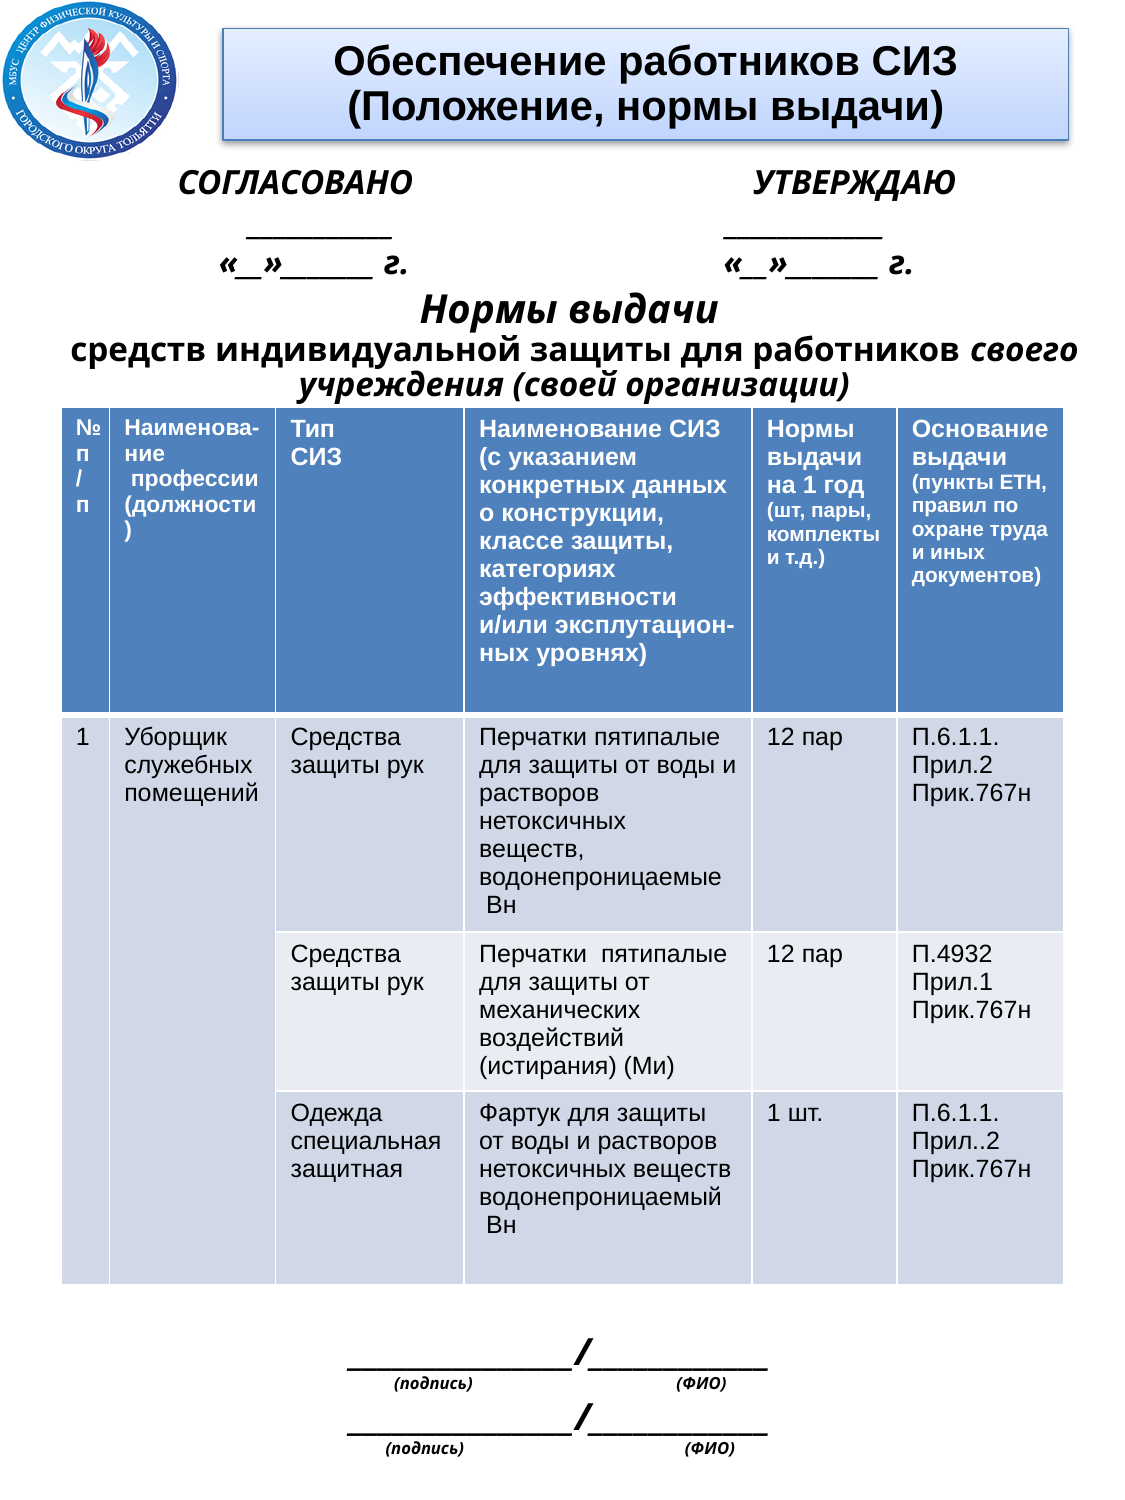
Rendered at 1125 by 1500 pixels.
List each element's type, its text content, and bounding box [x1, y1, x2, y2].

table_header № п/ п [62, 408, 109, 712]
table_cell 12 пар [753, 718, 896, 931]
picture [0, 0, 179, 161]
table_cell 12 пар [753, 933, 896, 1090]
title Обеспечение работников СИЗ (Положение, нормы выдачи) [222, 28, 1069, 141]
table_cell Перчатки пятипалые для защиты от воды и растворов нетоксичных веществ, водонепроницаемые Вн [465, 718, 751, 931]
text_box СОГЛАСОВАНО УТВЕРЖДАЮ ___________ ____________ «__»_______ г. «__»_______ г. [70, 154, 1065, 289]
table_cell Средства защиты рук [276, 718, 463, 931]
table_cell Одежда специальная защитная [276, 1092, 463, 1284]
table_header Наименование СИЗ (с указанием конкретных данных о конструкции, классе защиты, категориях эффективности и/или эксплутацион-ных уровнях) [465, 408, 751, 712]
table_cell Перчатки пятипалые для защиты от механических воздействий (истирания) (Ми) [465, 933, 751, 1090]
text_box _______________/____________ (подпись) (ФИО) _______________/____________ (подпись) (ФИО) [66, 1320, 1055, 1465]
table_cell 1 шт. [753, 1092, 896, 1284]
table_cell Фартук для защиты от воды и растворов нетоксичных веществ водонепроницаемый Вн [465, 1092, 751, 1284]
table_cell П.6.1.1. Прил.2 Прик.767н [898, 718, 1063, 931]
table_cell 1 [62, 718, 109, 1284]
table_header Основание выдачи (пункты ЕТН, правил по охране труда и иных документов) [898, 408, 1063, 712]
table_cell П.6.1.1. Прил..2 Прик.767н [898, 1092, 1063, 1284]
table_cell Уборщик служебных помещений [110, 718, 275, 1284]
table_header Нормы выдачи на 1 год (шт, пары, комплекты и т.д.) [753, 408, 896, 712]
table_cell П.4932 Прил.1 Прик.767н [898, 933, 1063, 1090]
table_header Наименова- ние профессии (должности) [110, 408, 275, 712]
table_header Тип СИЗ [276, 408, 463, 712]
table_cell Средства защиты рук [276, 933, 463, 1090]
subtitle Нормы выдачи средств индивидуальной защиты для работников своего учреждения (своей организации) [68, 283, 1081, 410]
